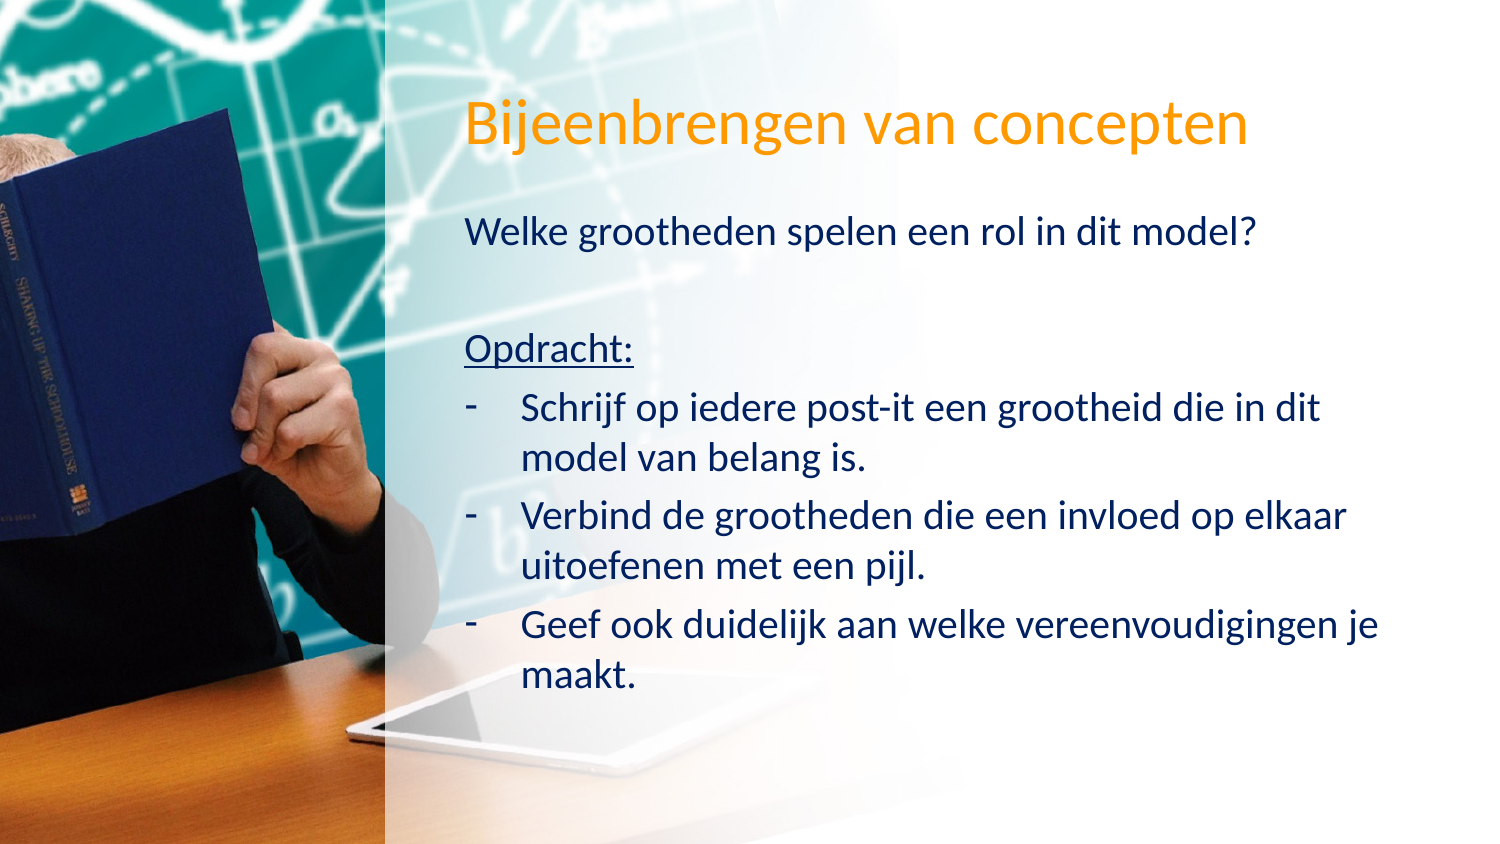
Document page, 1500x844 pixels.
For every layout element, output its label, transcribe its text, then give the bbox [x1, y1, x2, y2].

picture [0, 0, 1500, 844]
list Welke grootheden spelen een rol in dit model? Opdracht: Schrijf op iedere post-it een grootheid die in dit model van belang is. Verbind de grootheden die een invloed op elkaar uitoefenen met een pijl. Geef ook duidelijk aan welke vereenvoudigingen je maakt. [449, 196, 1427, 773]
title Bijeenbrengen van concepten [449, 71, 1427, 166]
